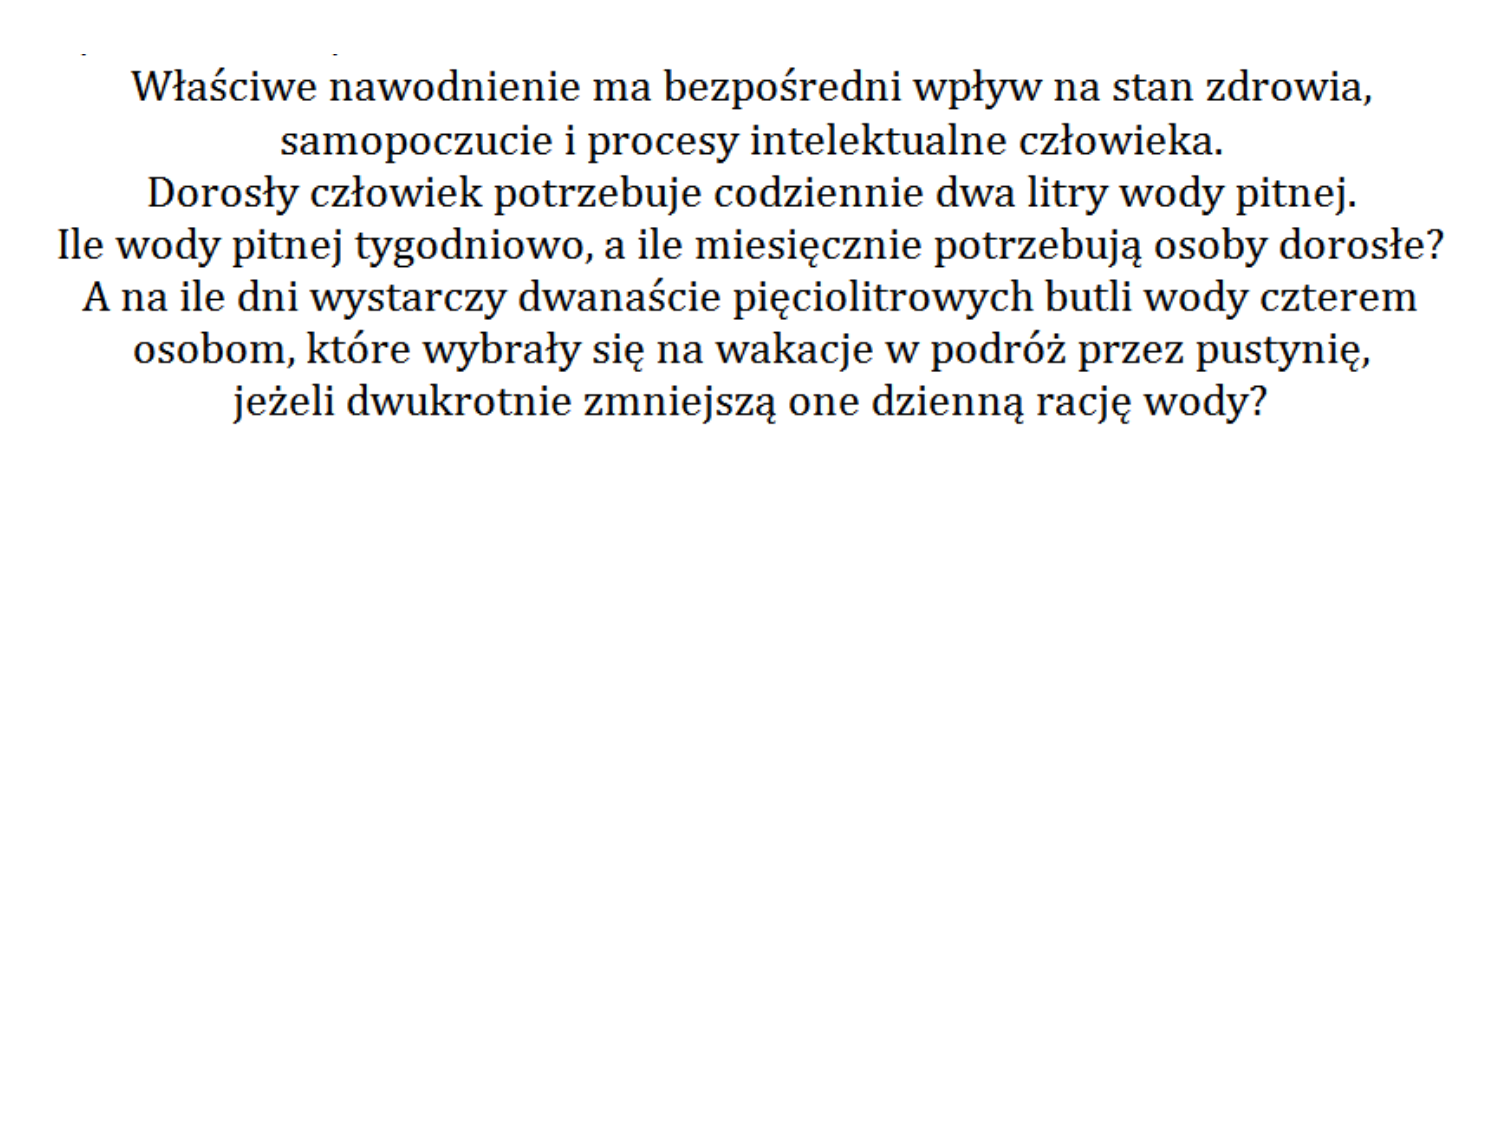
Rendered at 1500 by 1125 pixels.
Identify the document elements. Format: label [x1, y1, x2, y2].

picture [41, 54, 1471, 445]
